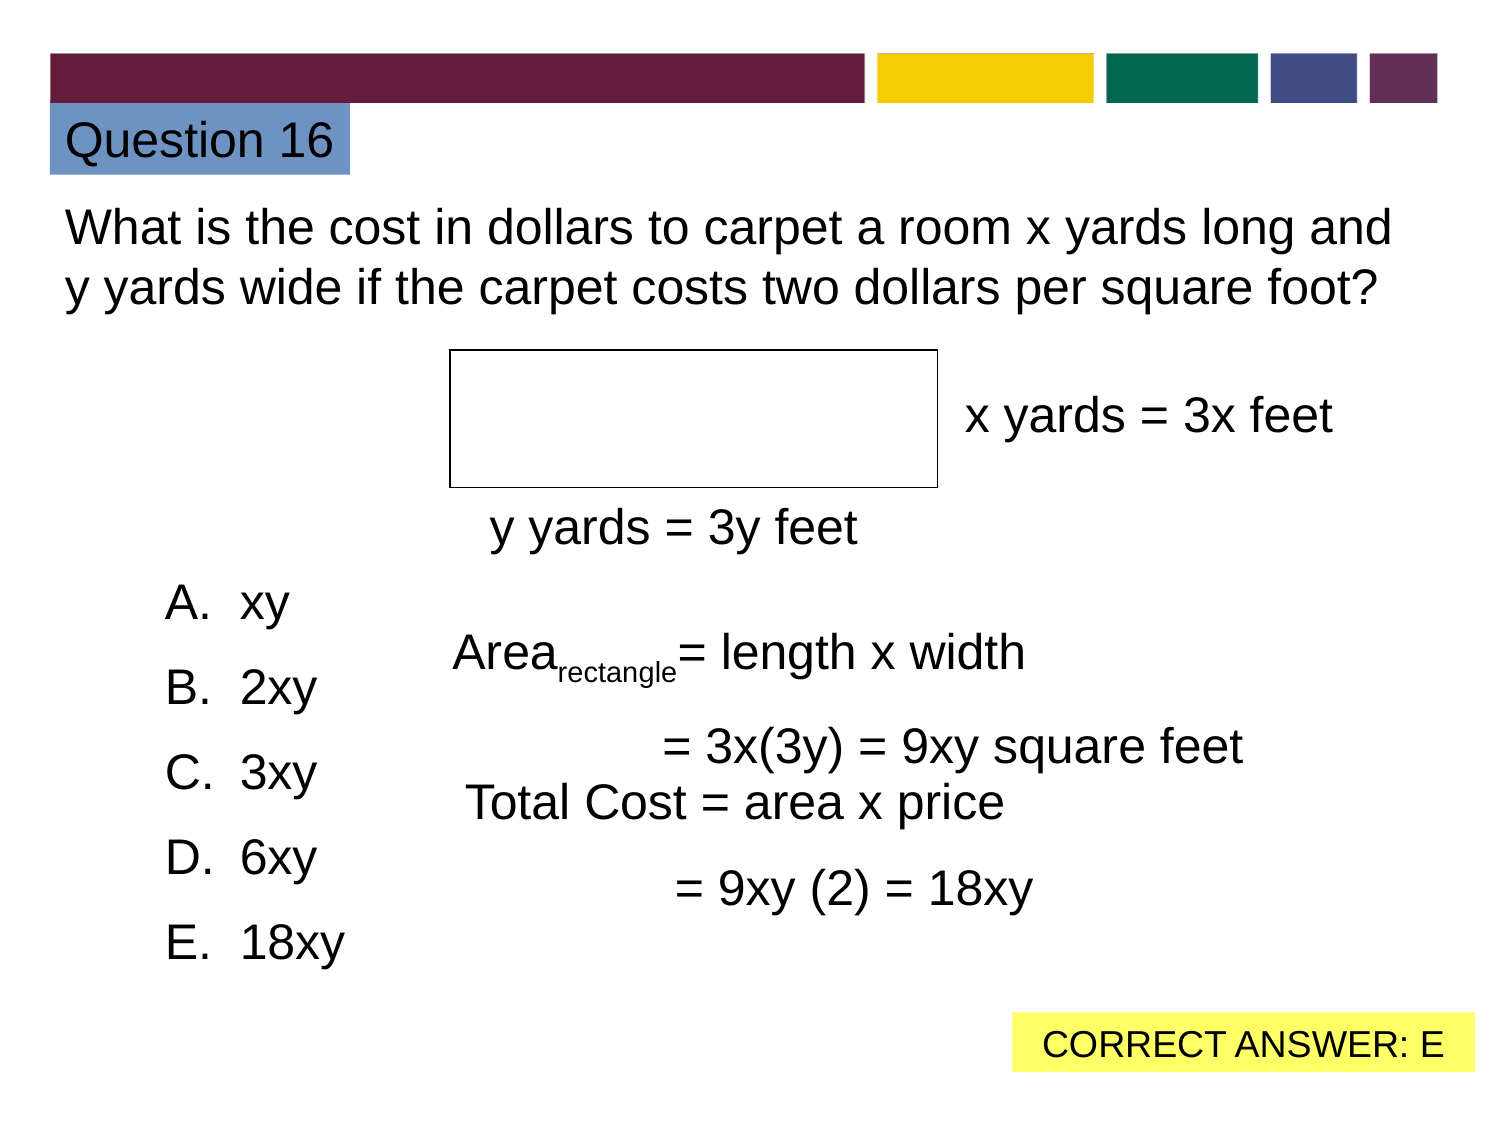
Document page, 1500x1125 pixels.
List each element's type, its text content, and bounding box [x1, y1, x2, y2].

text_box [450, 349, 938, 488]
text_box Question 16 [49, 111, 350, 175]
text_box What is the cost in dollars to carpet a room x yards long and y yards wide if the carpet costs two dollars per square foot? [50, 187, 1425, 323]
text_box Total Cost = area x price = 9xy (2) = 18xy [449, 762, 1413, 923]
text_box CORRECT ANSWER: E [1012, 1012, 1475, 1073]
text_box x yards = 3x feet [950, 374, 1425, 450]
text_box Arearectangle= length x width = 3x(3y) = 9xy square feet [437, 612, 1450, 781]
text_box xy 2xy 3xy 6xy 18xy [149, 562, 375, 978]
text_box y yards = 3y feet [474, 487, 938, 563]
picture [37, 37, 1438, 103]
